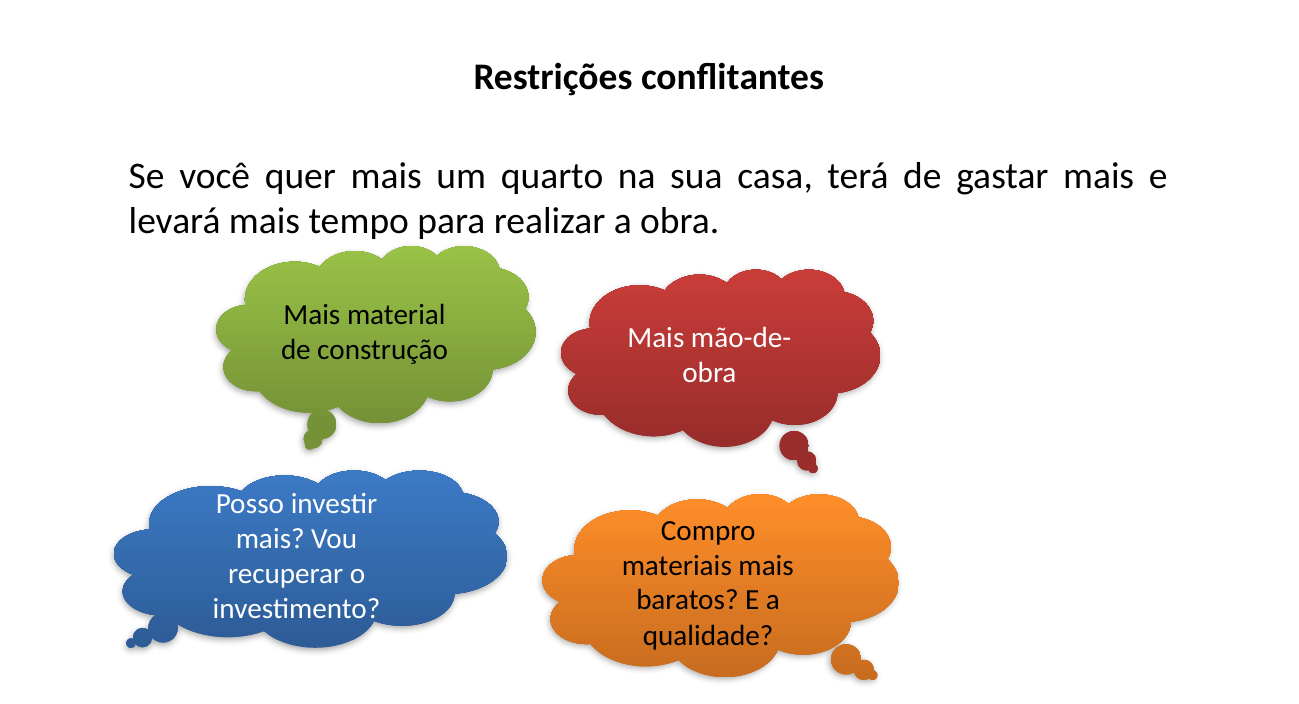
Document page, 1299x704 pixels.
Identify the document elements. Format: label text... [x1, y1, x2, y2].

text_box Mais mão-de-obra [561, 269, 881, 447]
text_box Posso investir mais? Vou recuperar o investimento? [113, 470, 508, 649]
text_box Mais material de construção [216, 246, 536, 450]
text_box Mais mão-de-obra [779, 430, 818, 474]
text_box Compro materiais mais baratos? E a qualidade? [542, 494, 899, 681]
text_box Restrições conflitantes [0, 44, 1299, 106]
text_box Se você quer mais um quarto na sua casa, terá de gastar mais e levará mais tempo para realizar a obra. [117, 145, 1181, 559]
